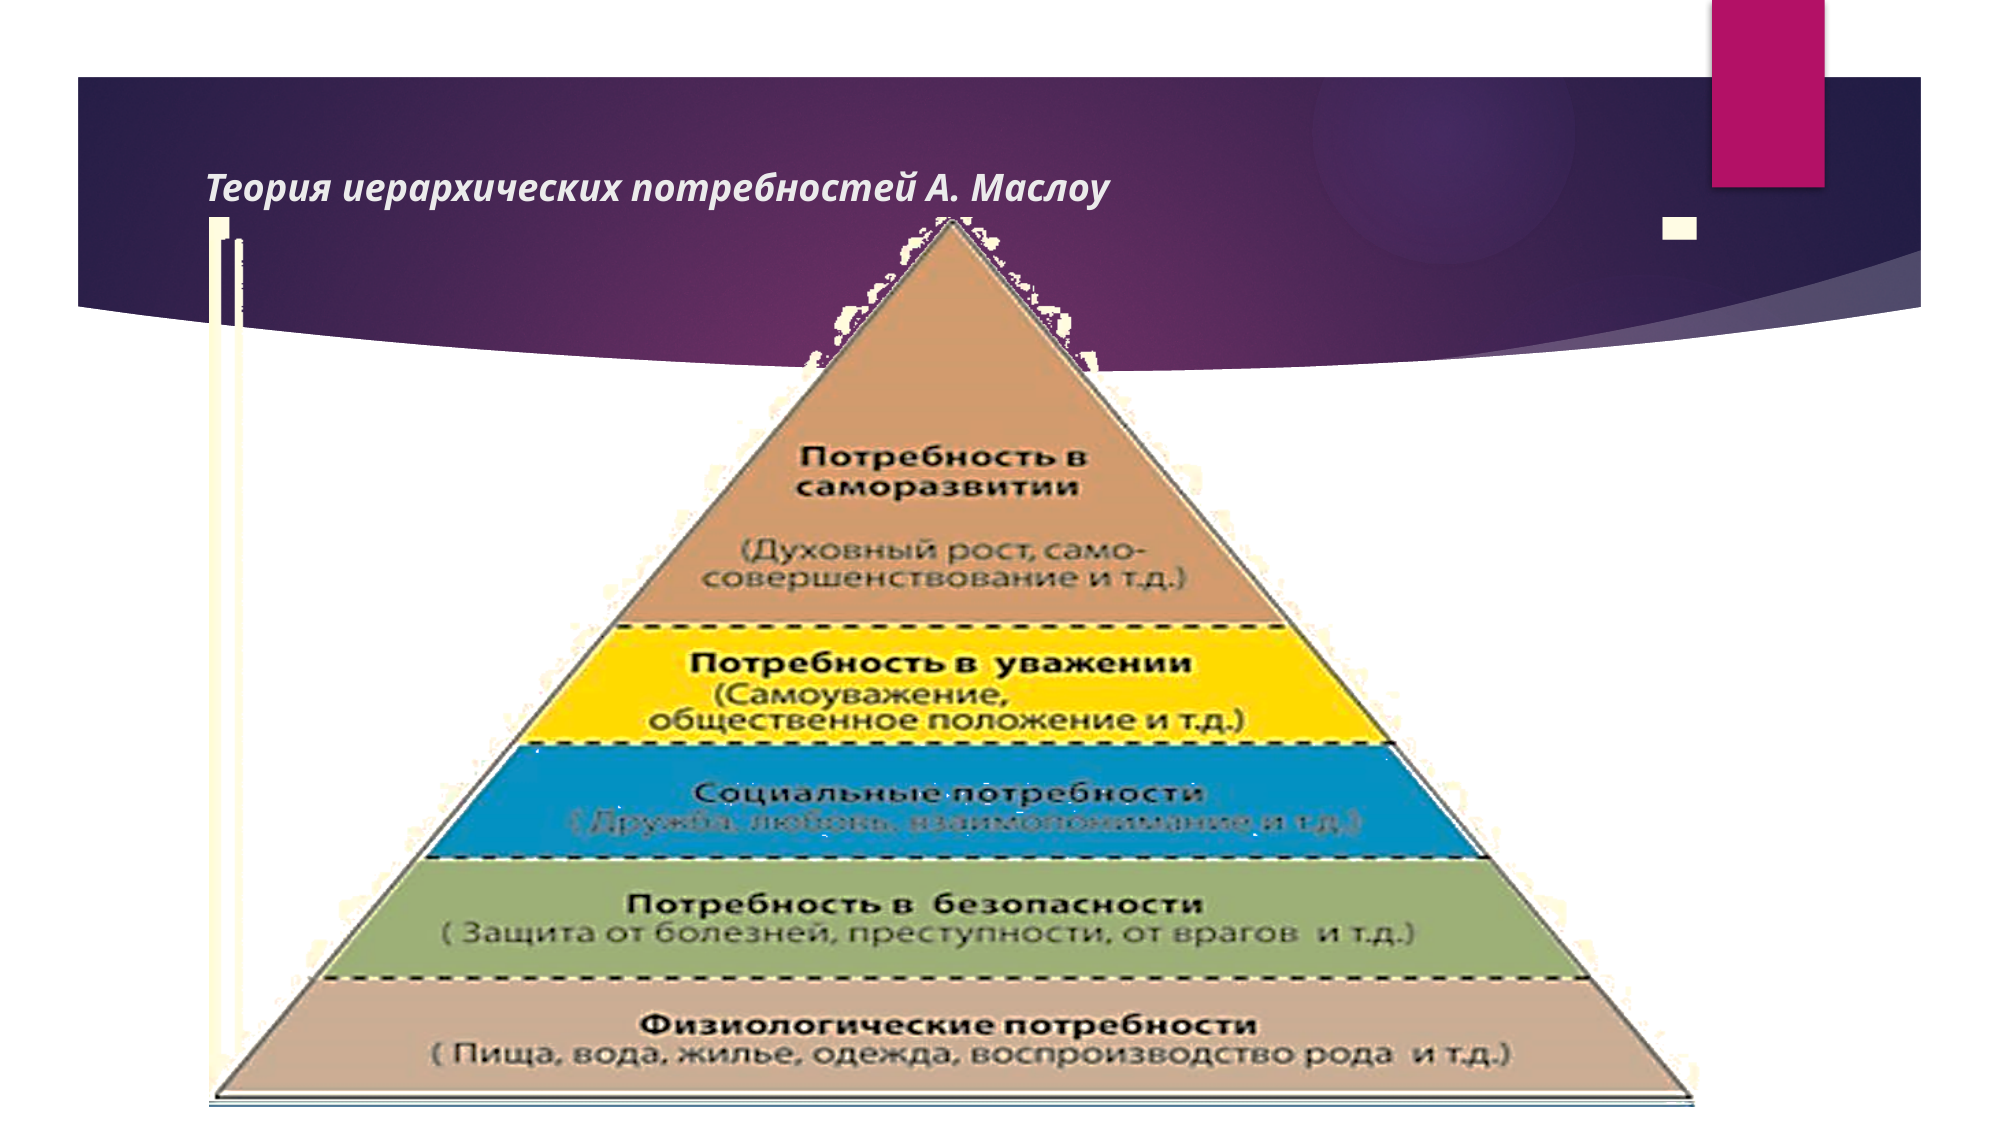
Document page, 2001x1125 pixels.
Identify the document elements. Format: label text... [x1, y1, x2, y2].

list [208, 216, 1701, 1108]
title Теория иерархических потребностей А. Маслоу [189, 155, 1701, 275]
